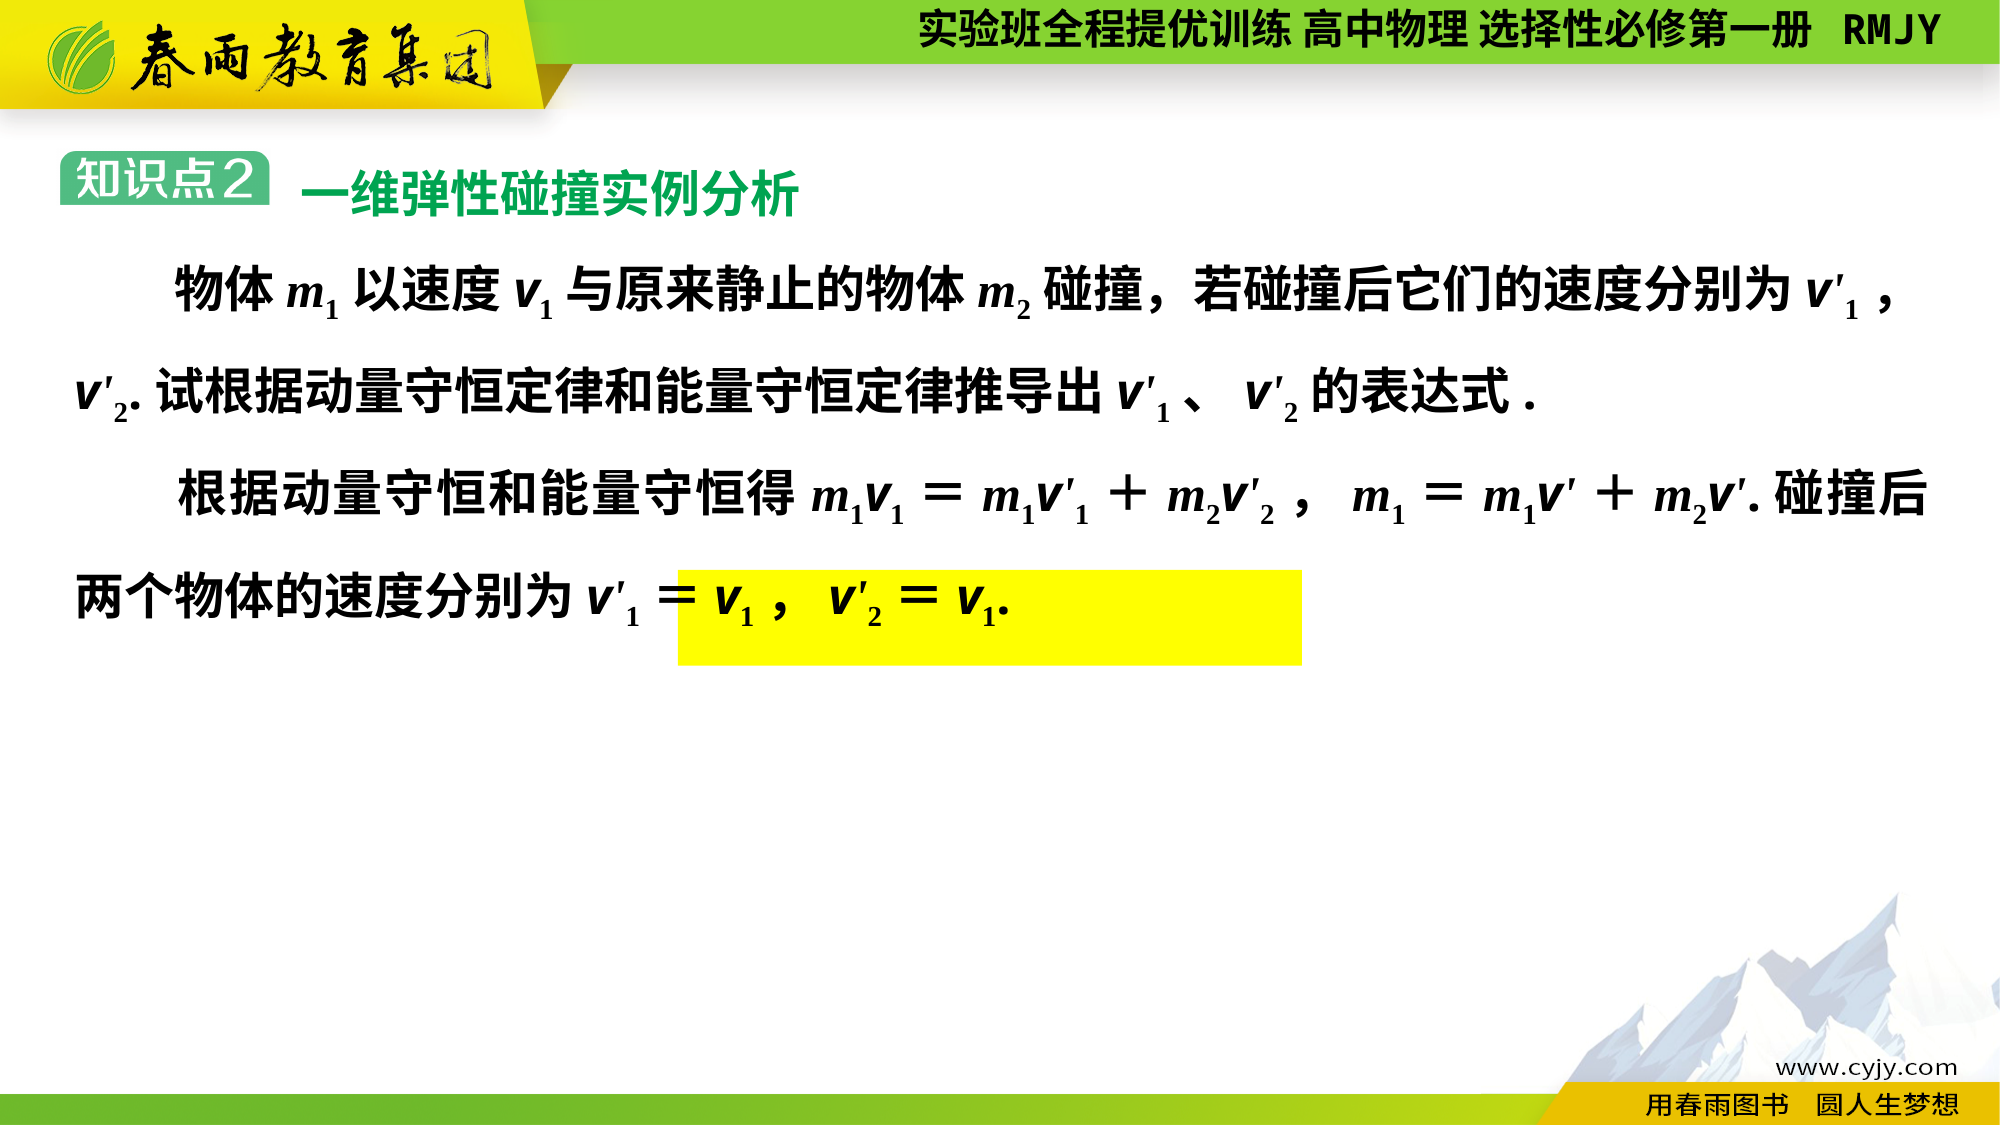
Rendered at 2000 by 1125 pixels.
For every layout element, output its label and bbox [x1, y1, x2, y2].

text_box [677, 569, 1302, 666]
picture [0, 0, 2000, 1125]
